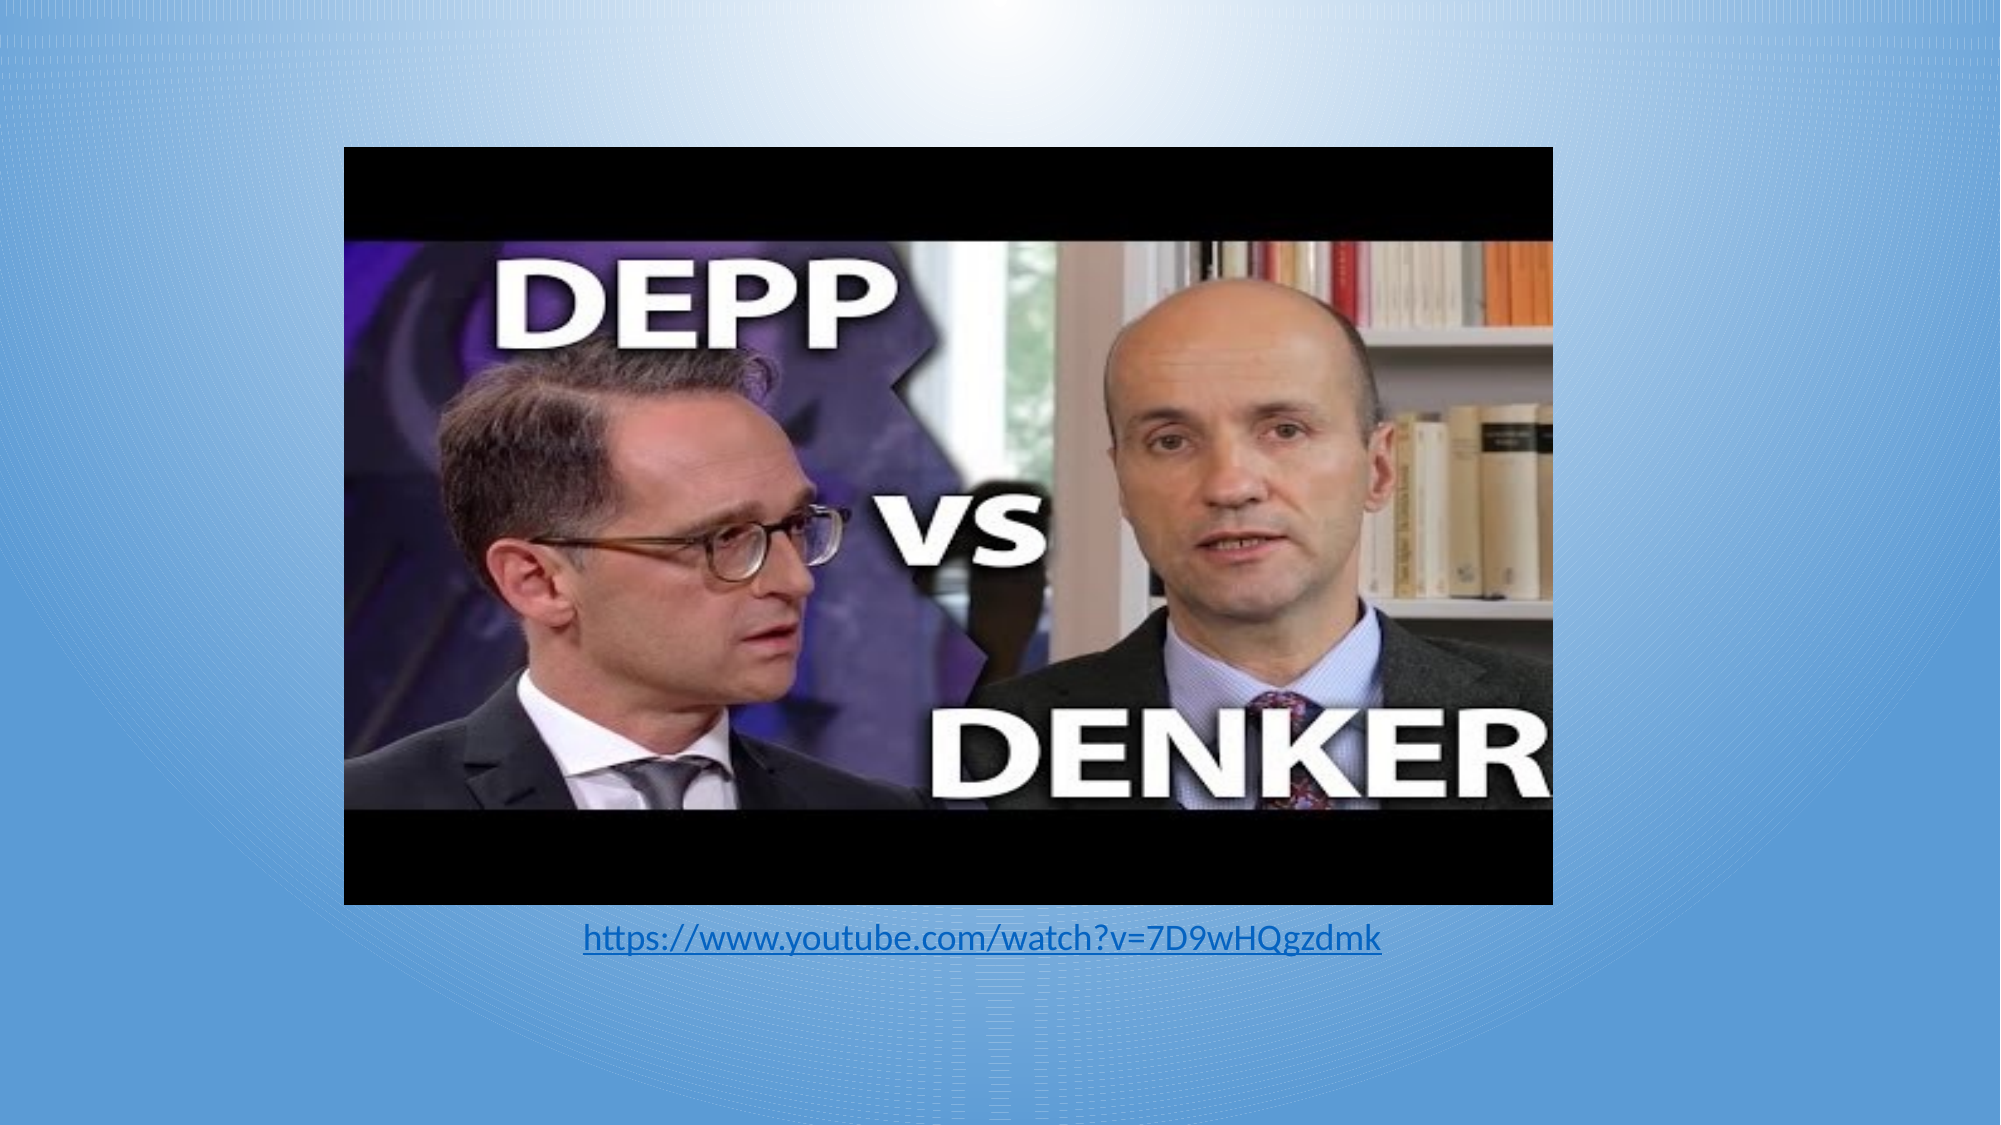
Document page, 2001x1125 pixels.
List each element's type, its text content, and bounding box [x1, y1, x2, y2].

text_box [343, 146, 1554, 906]
text_box https://www.youtube.com/watch?v=7D9wHQgzdmk [568, 906, 1398, 965]
